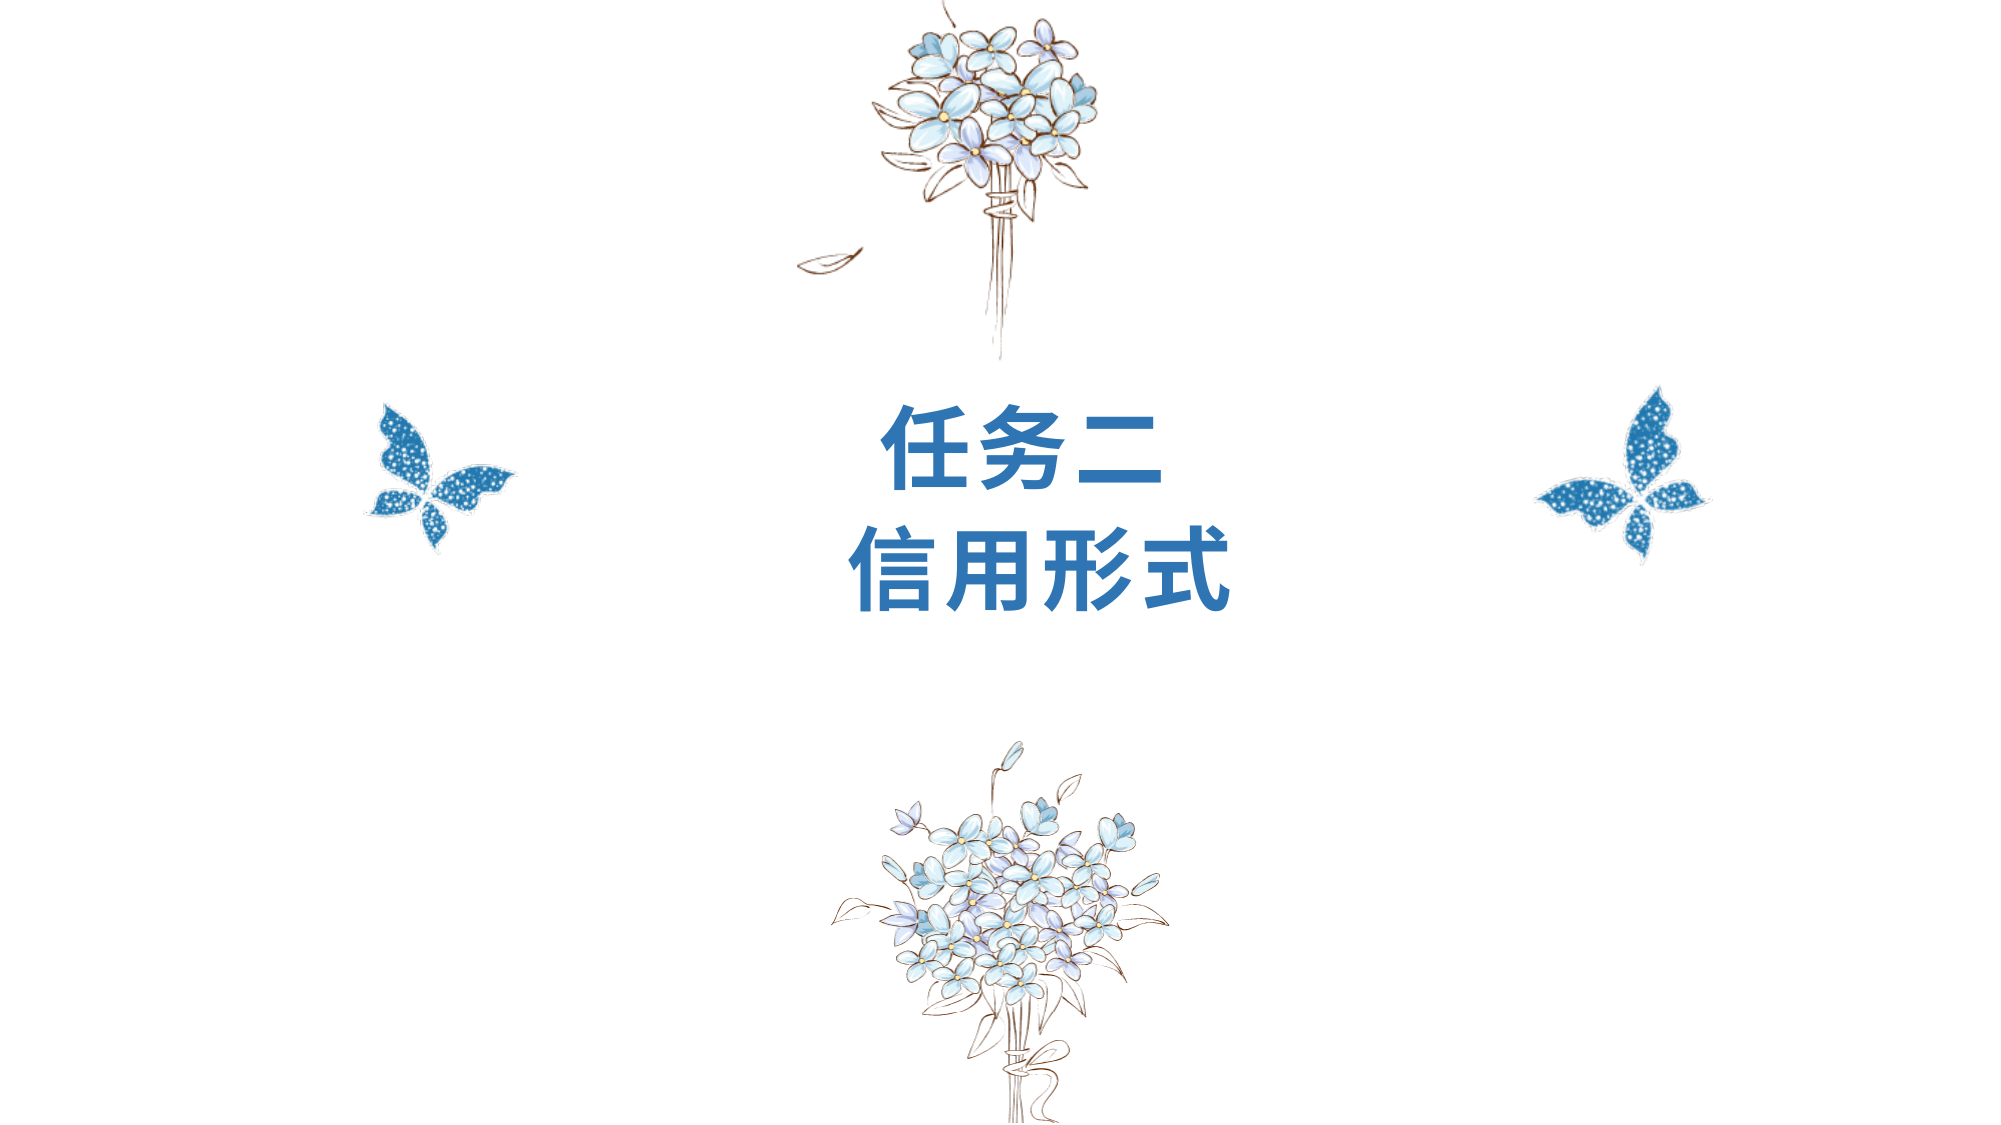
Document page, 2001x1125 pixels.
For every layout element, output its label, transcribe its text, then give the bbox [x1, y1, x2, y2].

picture [363, 402, 515, 556]
picture [1564, 380, 1724, 586]
title 任务二 信用形式 [515, 373, 1564, 630]
picture [831, 741, 1170, 1123]
picture [797, 0, 1099, 362]
